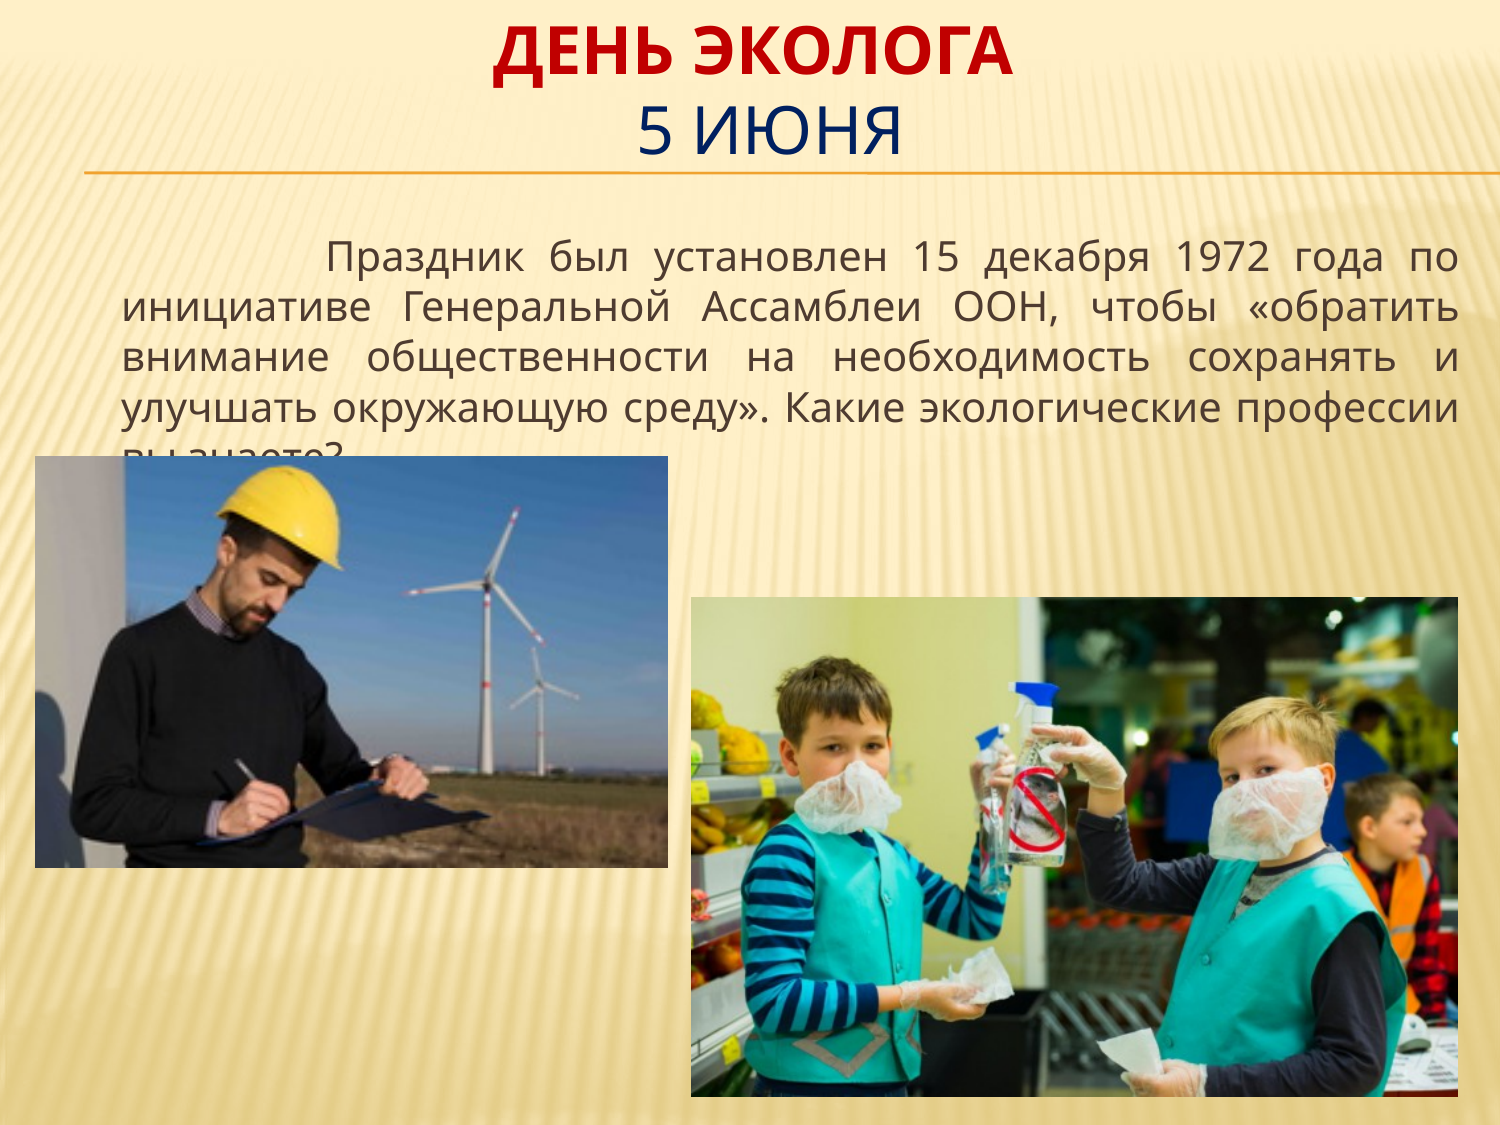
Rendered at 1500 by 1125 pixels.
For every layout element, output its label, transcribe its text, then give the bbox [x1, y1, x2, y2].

list Праздник был установлен 15 декабря 1972 года по инициативе Генеральной Ассамблеи ООН, чтобы «обратить внимание общественности на необходимость сохранять и улучшать окружающую среду». Какие экологические профессии вы знаете? [50, 222, 1475, 998]
picture [691, 597, 1458, 1097]
title День эколога 5 июня [50, 0, 1475, 176]
picture [34, 456, 669, 868]
